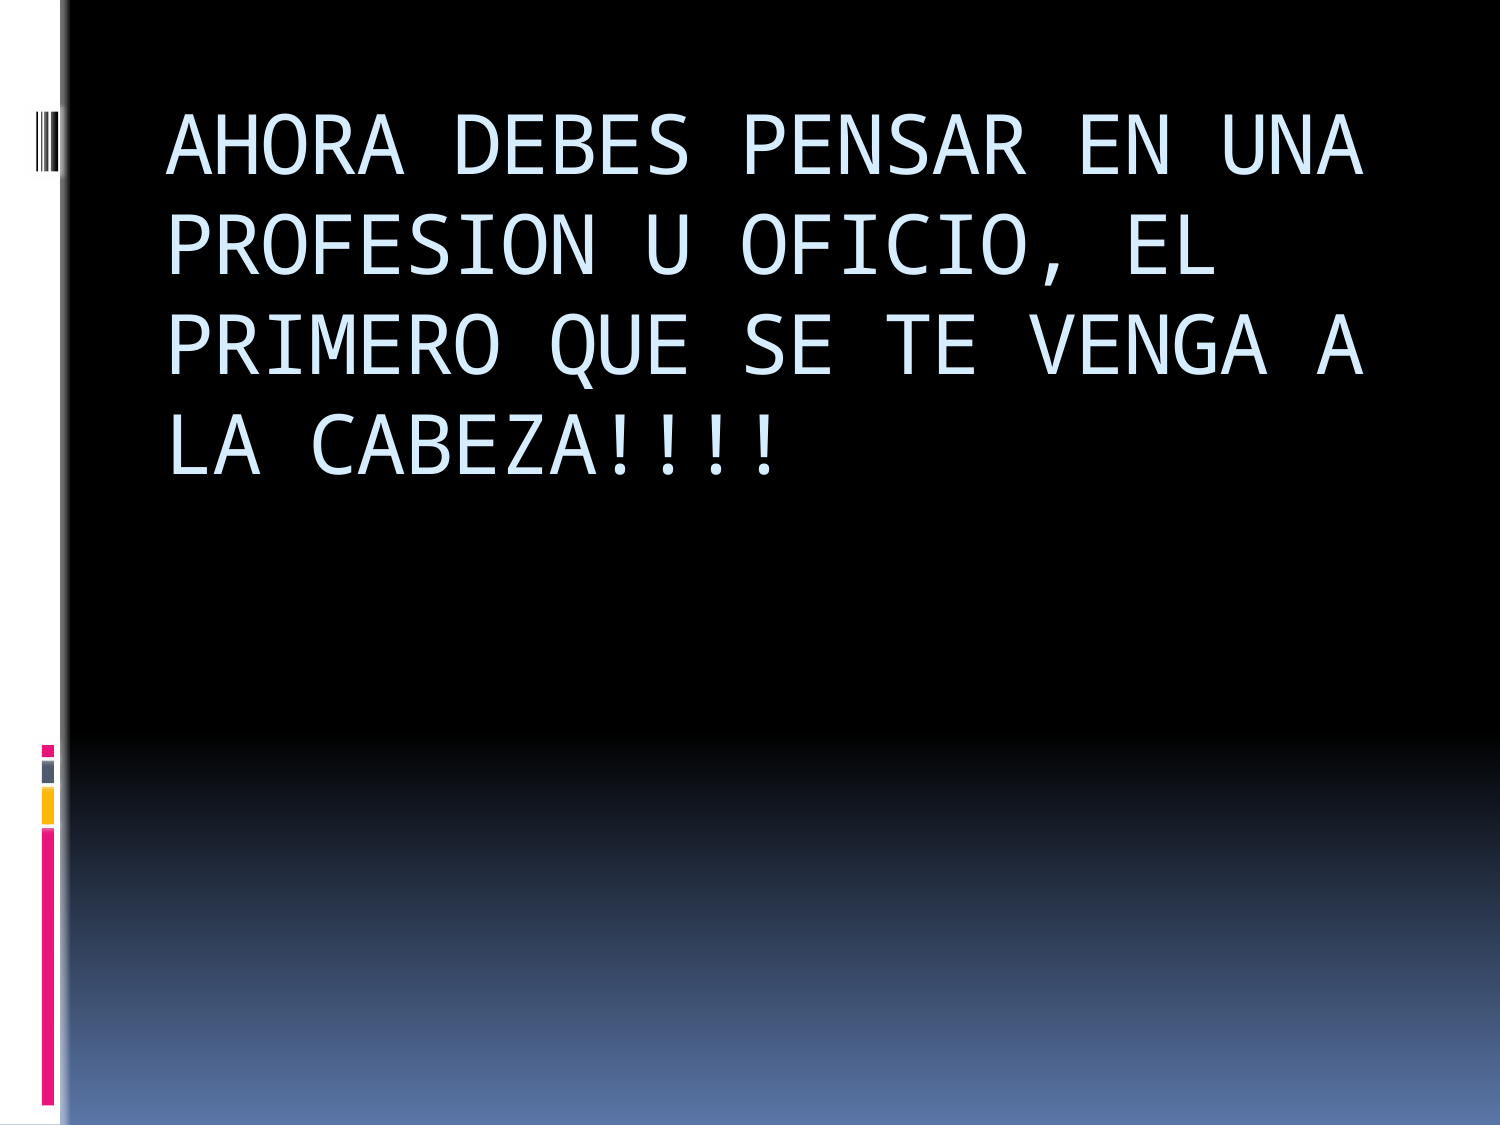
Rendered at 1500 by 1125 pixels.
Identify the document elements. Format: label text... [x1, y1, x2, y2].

title AHORA DEBES PENSAR EN UNA PROFESION U OFICIO, EL PRIMERO QUE SE TE VENGA A LA CABEZA!!!! [150, 83, 1425, 234]
